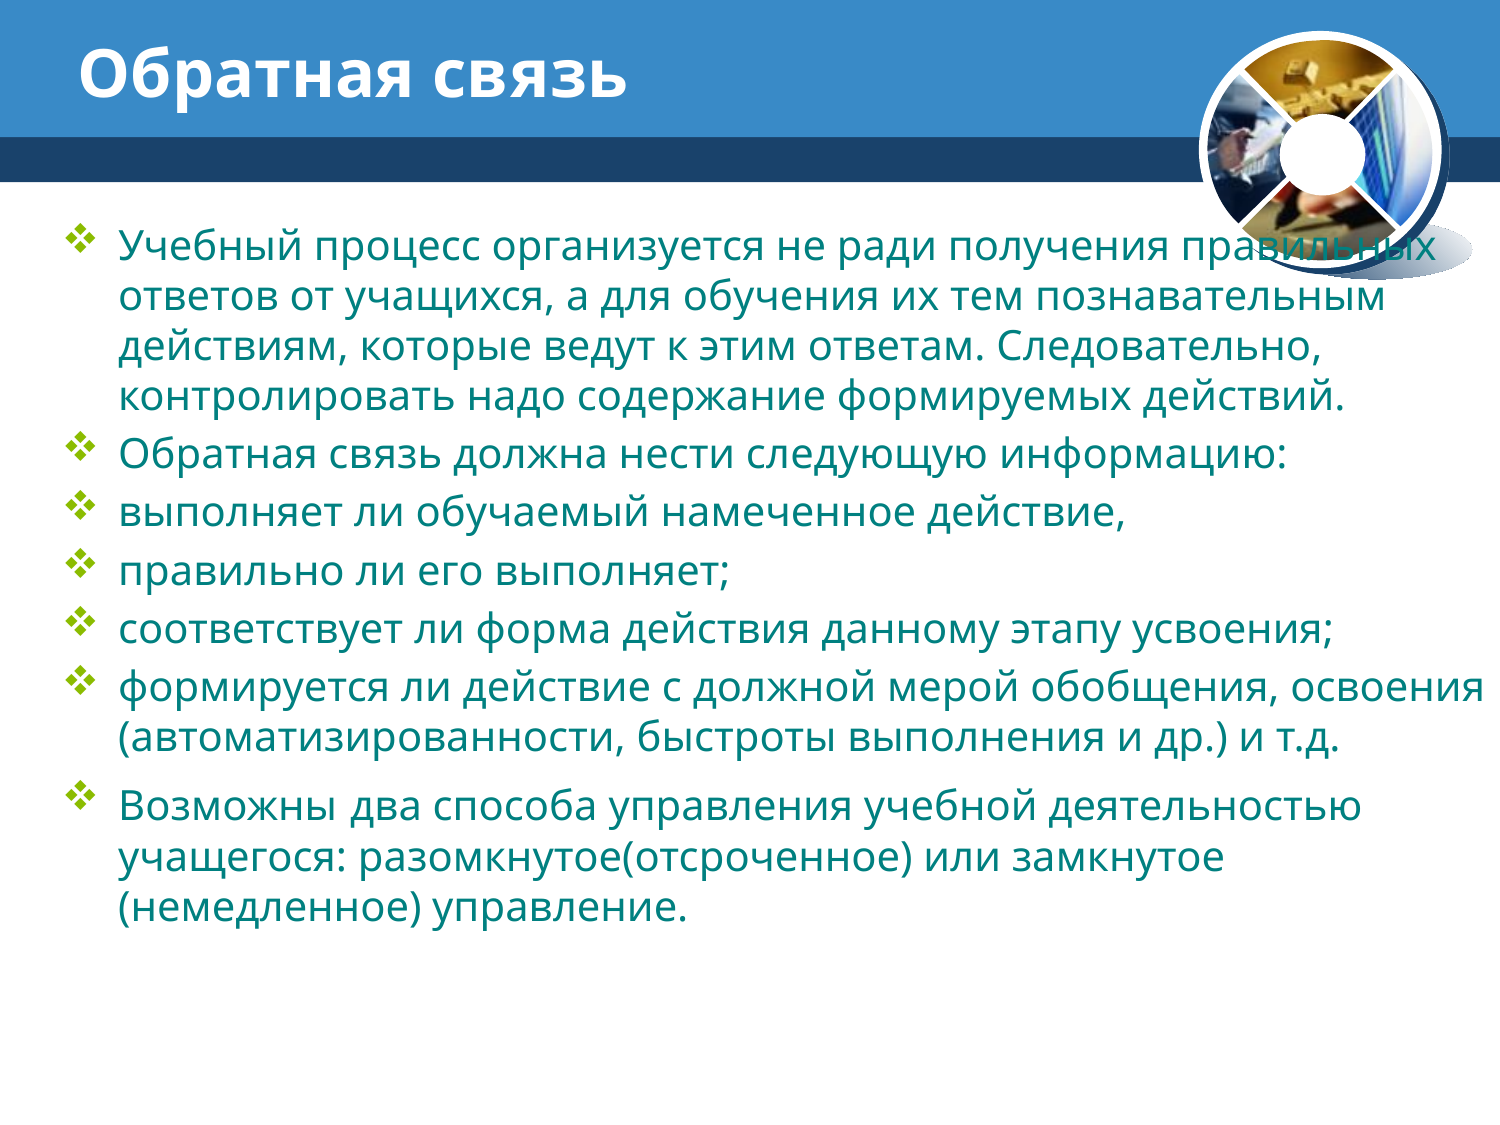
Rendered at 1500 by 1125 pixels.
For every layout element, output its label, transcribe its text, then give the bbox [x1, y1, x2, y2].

picture [1276, 40, 1394, 122]
title Обратная связь [62, 24, 1276, 118]
list Учебный процесс организуется не ради получения правильных ответов от учащихся, а для обучения их тем познавательным действиям, которые ведут к этим ответам. Следовательно, контролировать надо содержание формируемых действий. Обратная связь должна нести следующую информацию: выполняет ли обучаемый намеченное действие, правильно ли его выполняет; соответствует ли форма действия данному этапу усвоения; формируется ли действие с должной мерой обобщения, освоения (автоматизированности, быстроты выполнения и др.) и т.д. Возможны два способа управления учебной деятельностью учащегося: разомкнутое(отсроченное) или замкнутое (немедленное) управление. [46, 210, 1500, 1049]
picture [1349, 73, 1433, 210]
picture [1260, 181, 1376, 210]
picture [1207, 110, 1292, 210]
